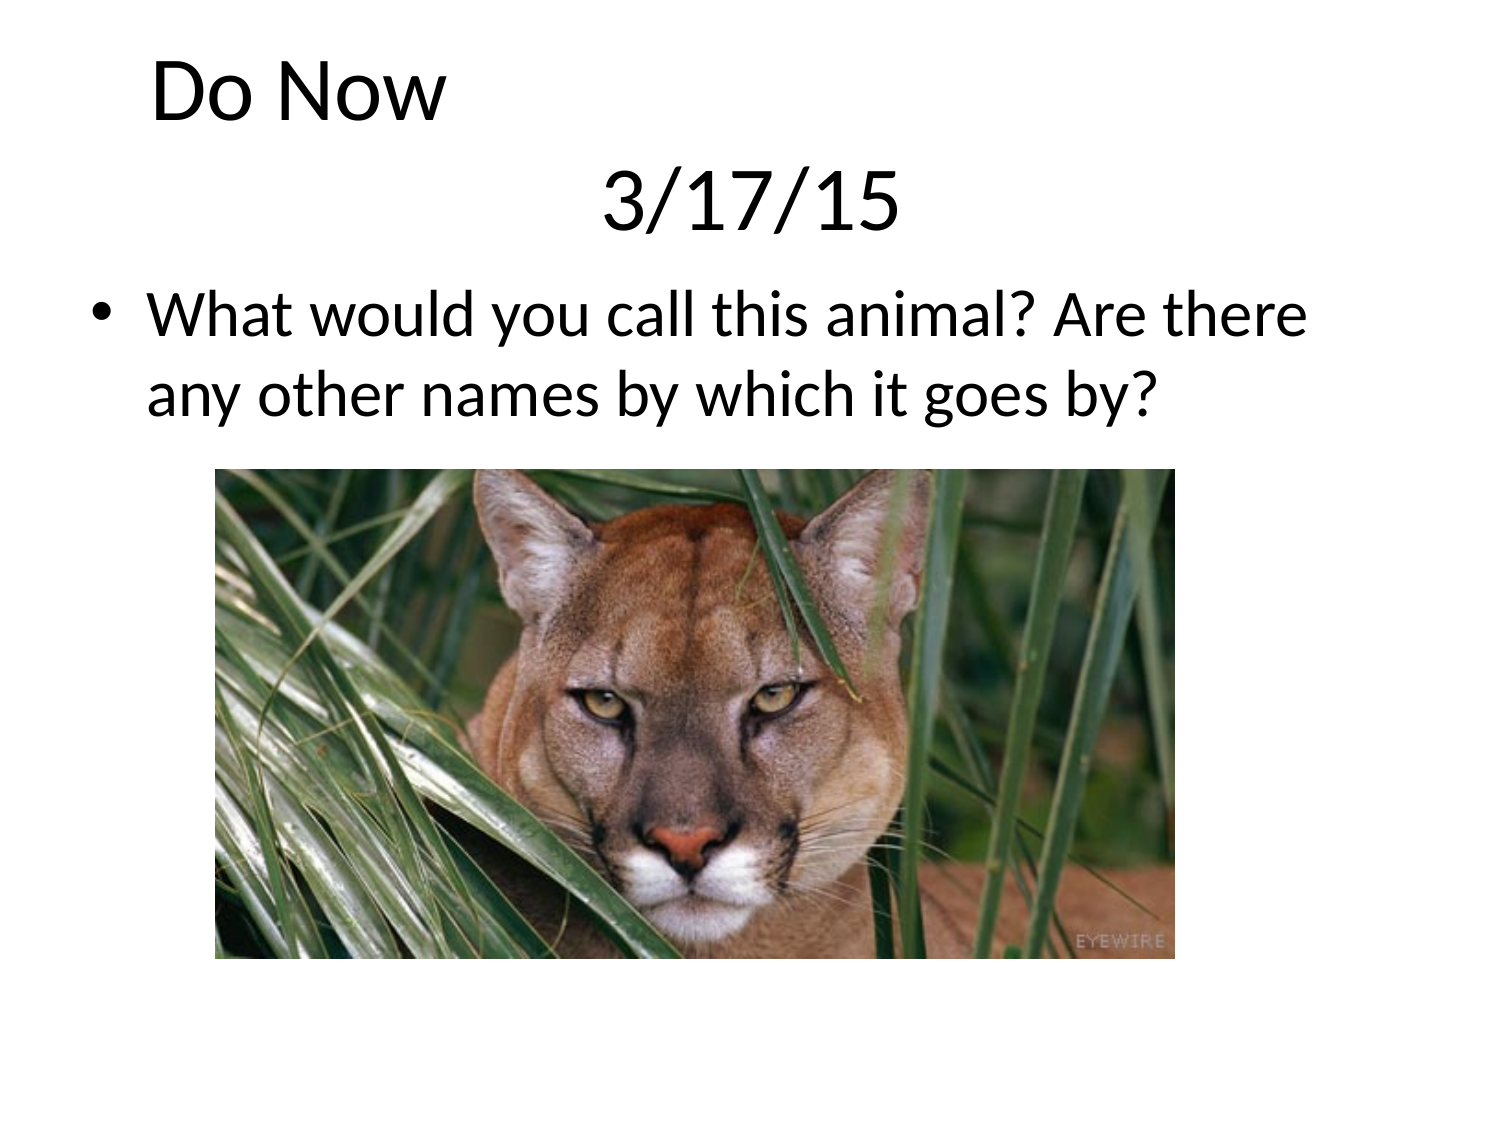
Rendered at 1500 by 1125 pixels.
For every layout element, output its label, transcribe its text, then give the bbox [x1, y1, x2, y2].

title Do Now 3/17/15 [75, 45, 1425, 233]
picture [215, 469, 1175, 959]
list What would you call this animal? Are there any other names by which it goes by? [75, 262, 1425, 1005]
